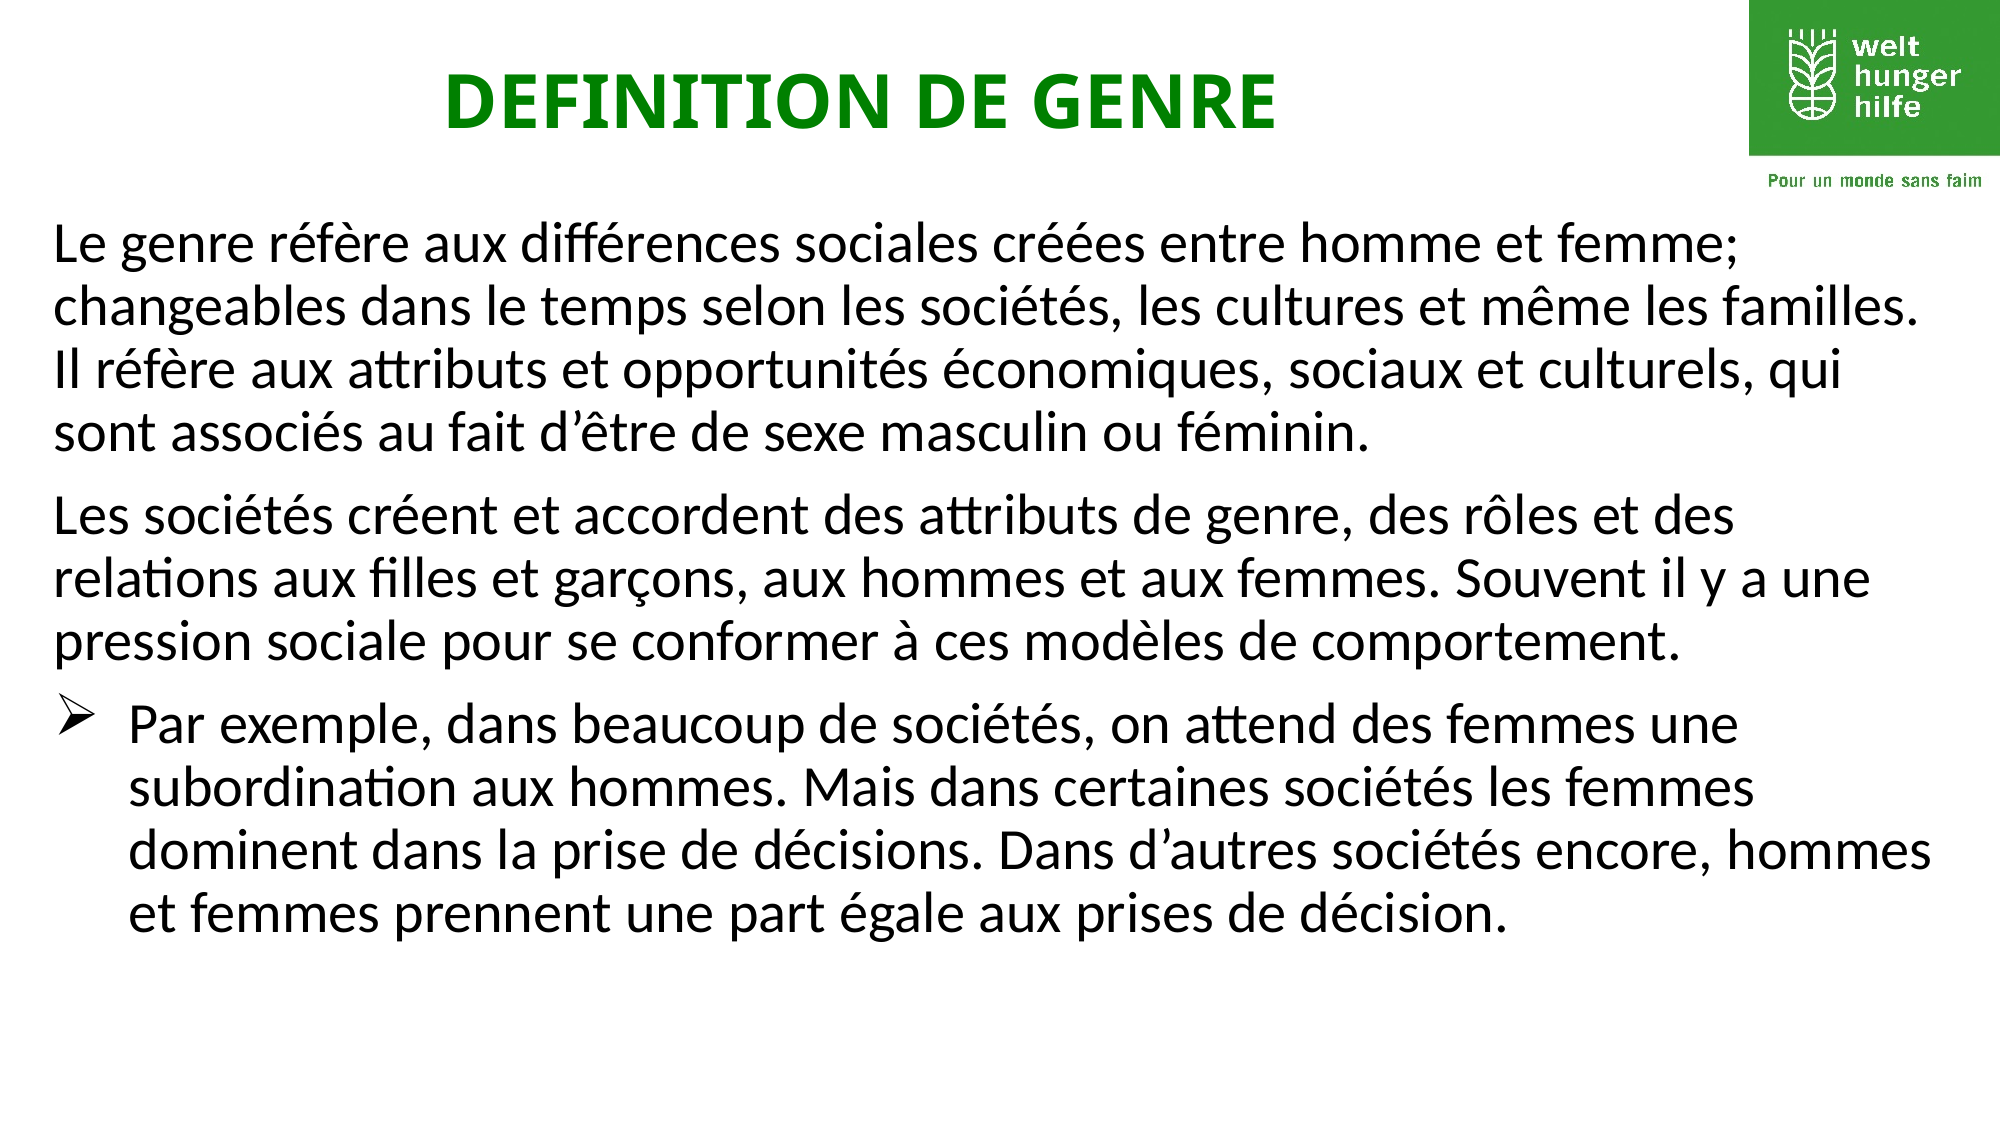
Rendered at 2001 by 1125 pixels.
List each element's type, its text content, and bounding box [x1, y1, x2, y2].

title DEFINITION DE GENRE [44, 48, 1678, 153]
subtitle Le genre réfère aux différences sociales créées entre homme et femme; changeables dans le temps selon les sociétés, les cultures et même les familles. Il réfère aux attributs et opportunités économiques, sociaux et culturels, qui sont associés au fait d’être de sexe masculin ou féminin. Les sociétés créent et accordent des attributs de genre, des rôles et des relations aux filles et garçons, aux hommes et aux femmes. Souvent il y a une pression sociale pour se conformer à ces modèles de comportement. Par exemple, dans beaucoup de sociétés, on attend des femmes une subordination aux hommes. Mais dans certaines sociétés les femmes dominent dans la prise de décisions. Dans d’autres sociétés encore, hommes et femmes prennent une part égale aux prises de décision. [38, 204, 1962, 1026]
picture [1749, 0, 2000, 205]
